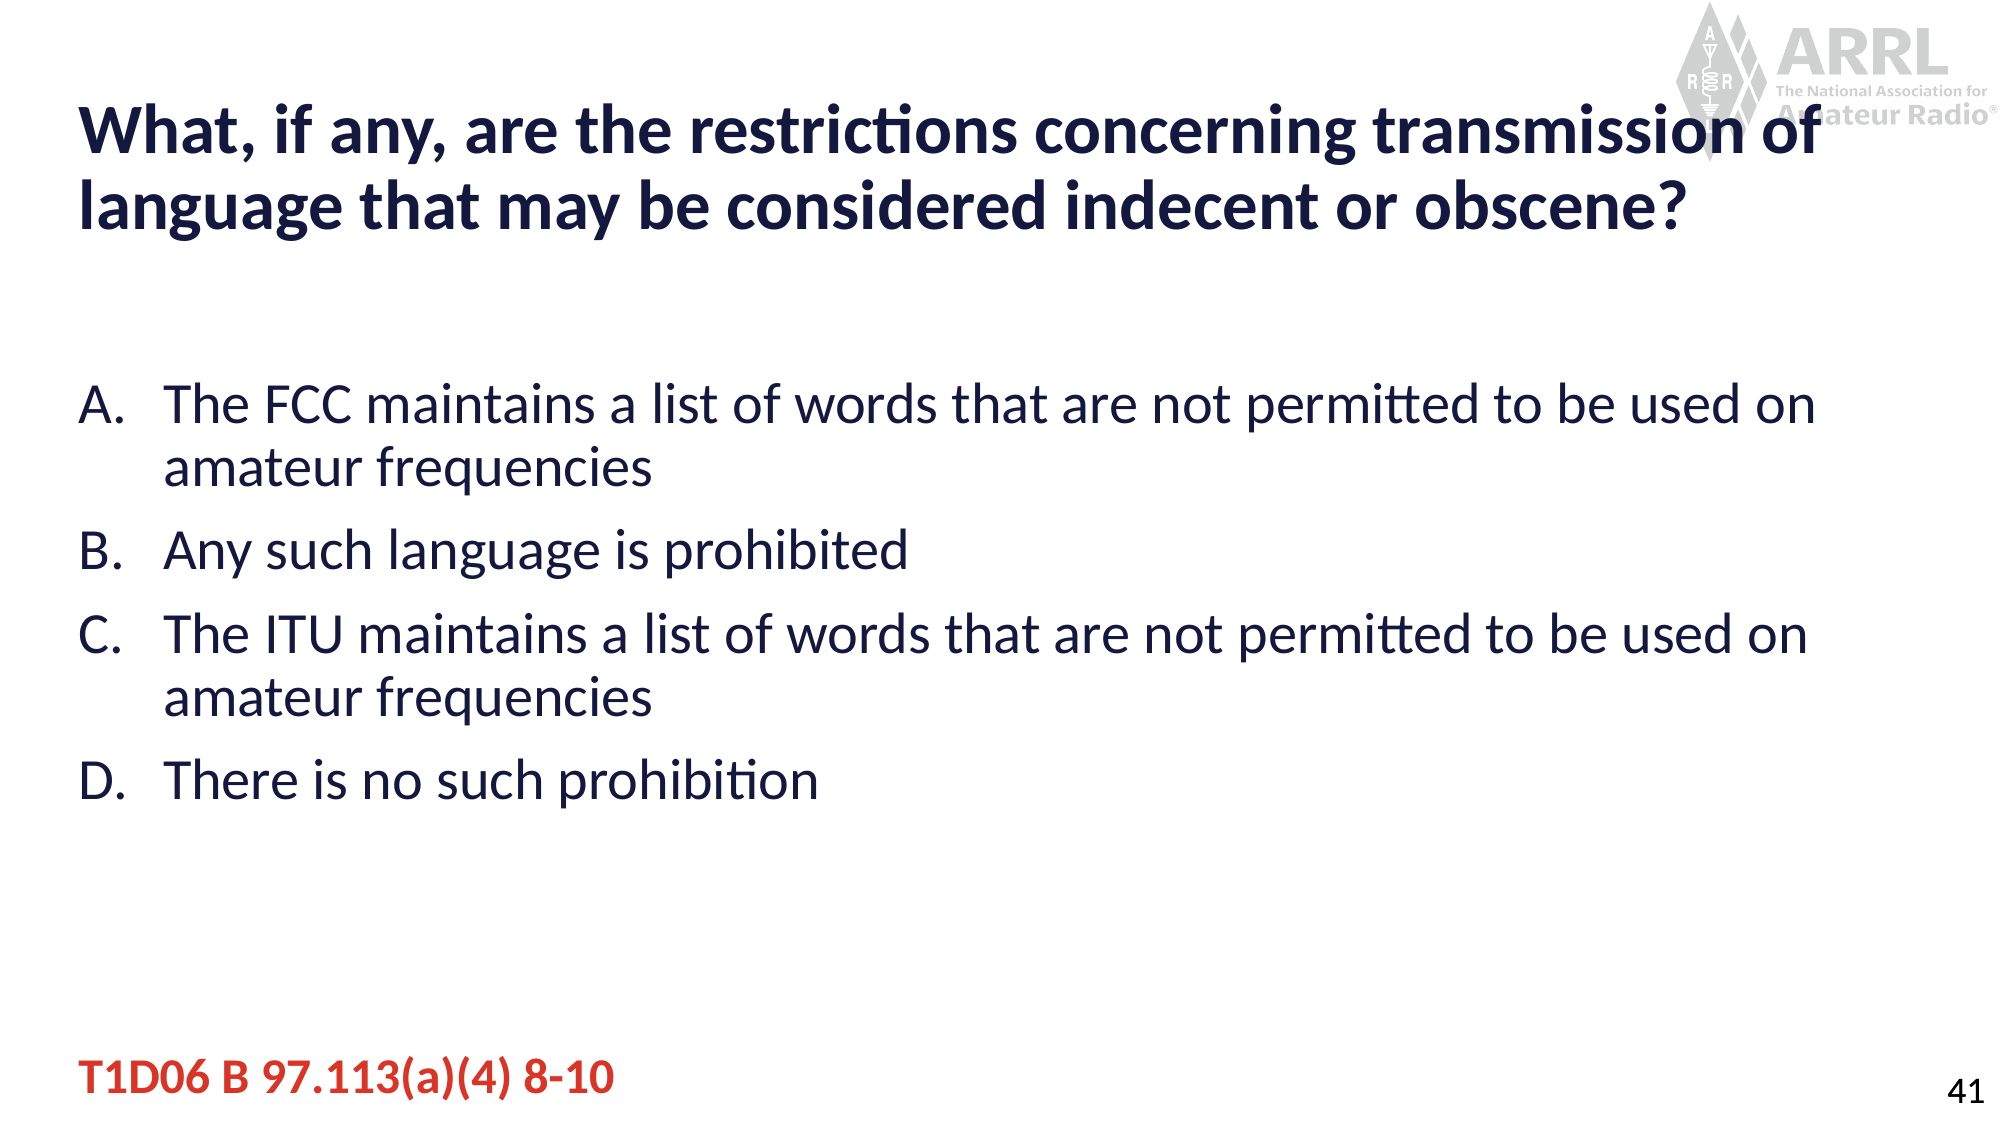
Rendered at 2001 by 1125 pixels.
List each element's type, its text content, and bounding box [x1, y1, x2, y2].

picture [1674, 0, 2000, 164]
list The FCC maintains a list of words that are not permitted to be used on amateur frequencies Any such language is prohibited The ITU maintains a list of words that are not permitted to be used on amateur frequencies There is no such prohibition [63, 365, 1863, 989]
text_box T1D06 B 97.113(a)(4) 8-10 [63, 1036, 921, 1112]
title What, if any, are the restrictions concerning transmission of language that may be considered indecent or obscene? [63, 59, 1863, 278]
